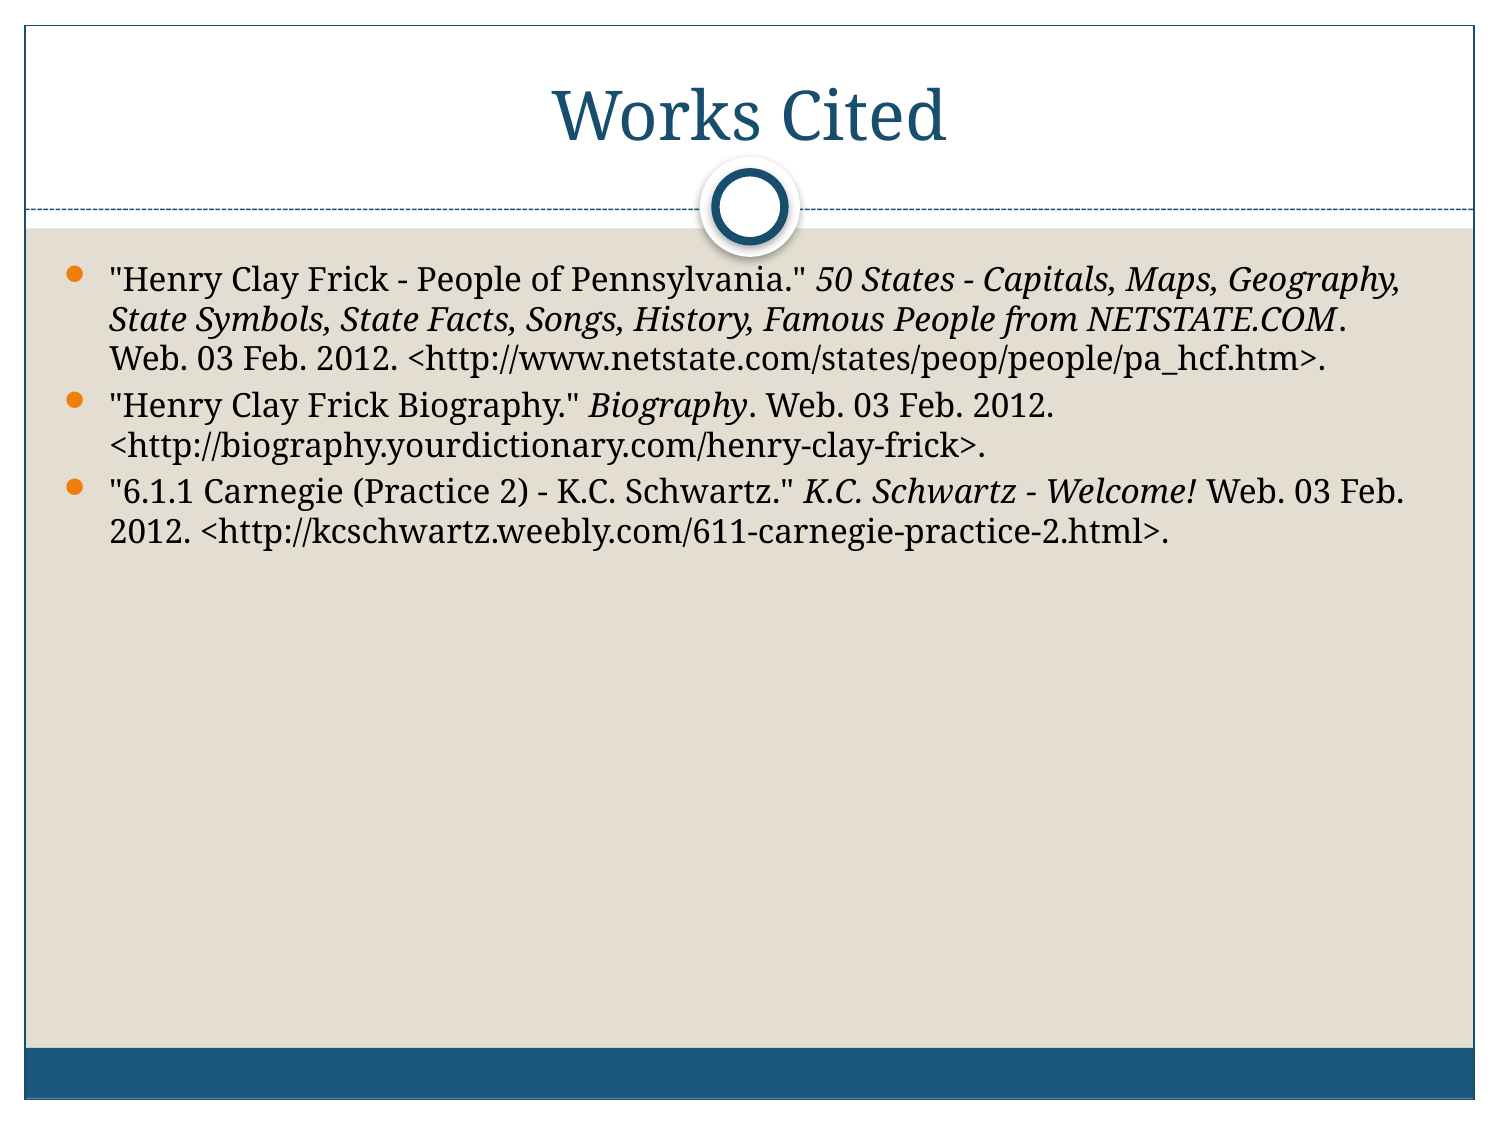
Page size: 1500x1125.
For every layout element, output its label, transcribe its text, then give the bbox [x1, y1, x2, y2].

title Works Cited [49, 37, 1450, 162]
list "Henry Clay Frick - People of Pennsylvania." 50 States - Capitals, Maps, Geography, State Symbols, State Facts, Songs, History, Famous People from NETSTATE.COM. Web. 03 Feb. 2012. <http://www.netstate.com/states/peop/people/pa_hcf.htm>. "Henry Clay Frick Biography." Biography. Web. 03 Feb. 2012. <http://biography.yourdictionary.com/henry-clay-frick>. "6.1.1 Carnegie (Practice 2) - K.C. Schwartz." K.C. Schwartz - Welcome! Web. 03 Feb. 2012. <http://kcschwartz.weebly.com/611-carnegie-practice-2.html>. [49, 250, 1445, 1001]
